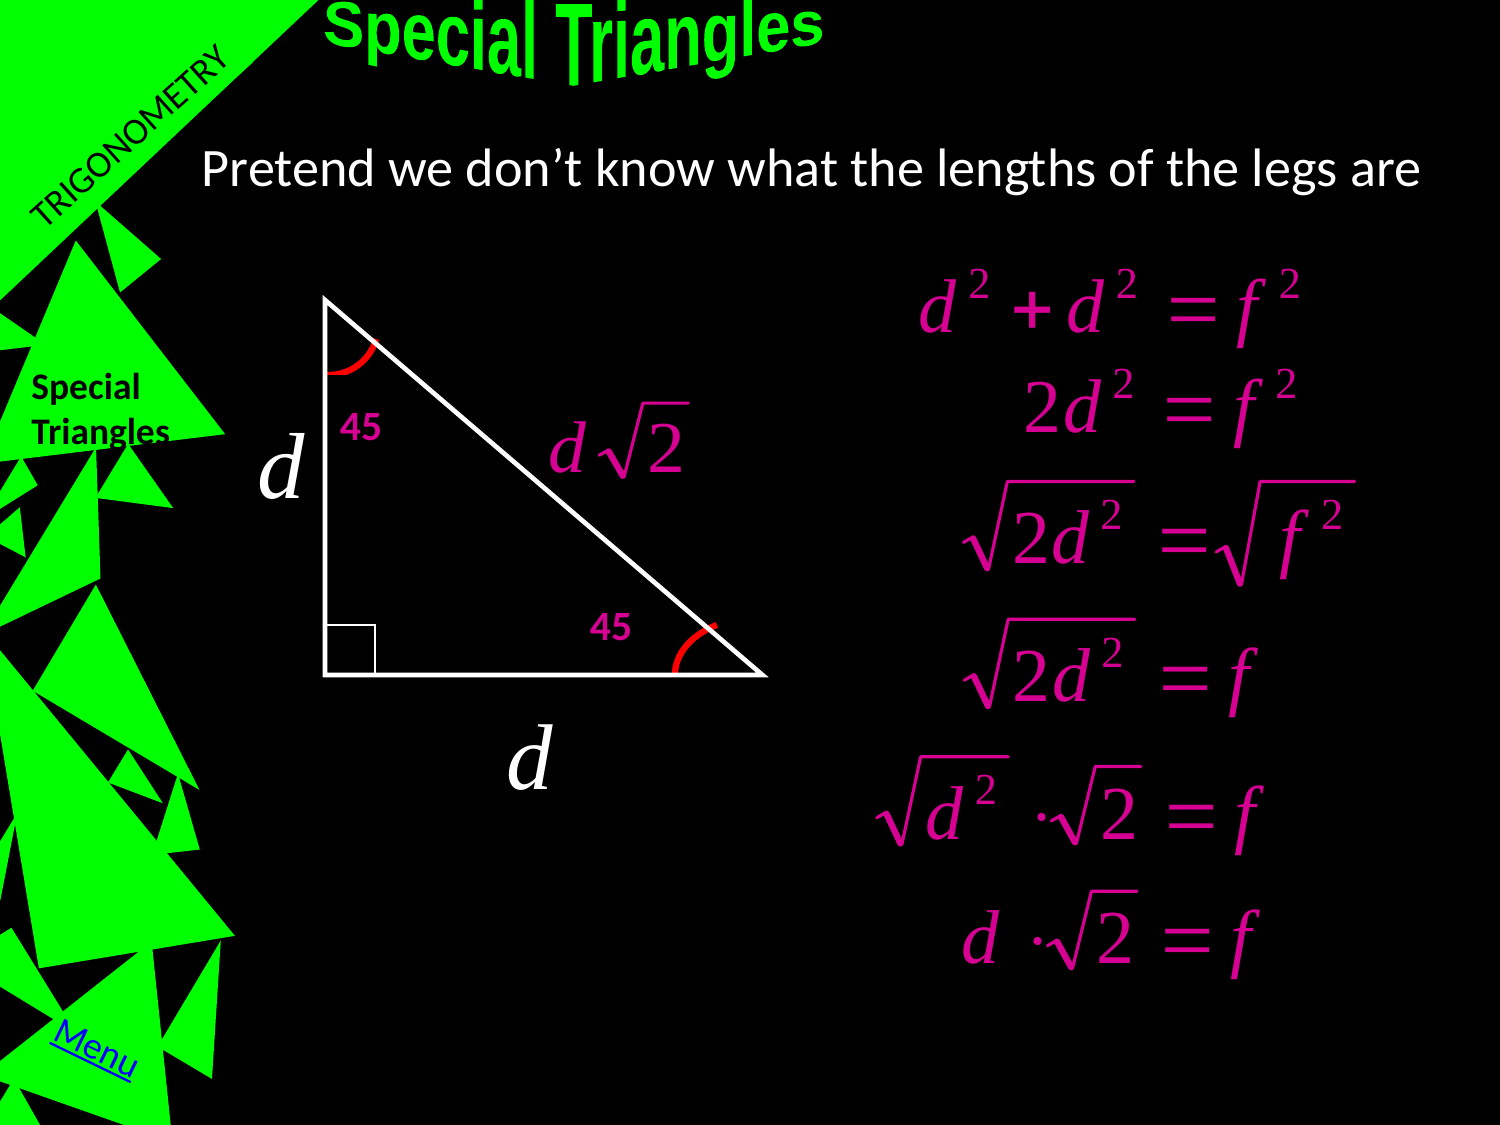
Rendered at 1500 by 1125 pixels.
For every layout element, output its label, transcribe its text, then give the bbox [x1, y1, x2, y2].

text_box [907, 249, 1313, 365]
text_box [949, 874, 1280, 996]
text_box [324, 299, 763, 676]
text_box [242, 412, 319, 517]
text_box Pretend we don’t know what the lengths of the legs are [326, 124, 1500, 205]
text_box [862, 737, 1287, 871]
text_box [0, 0, 321, 1125]
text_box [949, 599, 1280, 734]
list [492, 703, 578, 813]
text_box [948, 461, 1374, 602]
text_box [1012, 349, 1311, 460]
